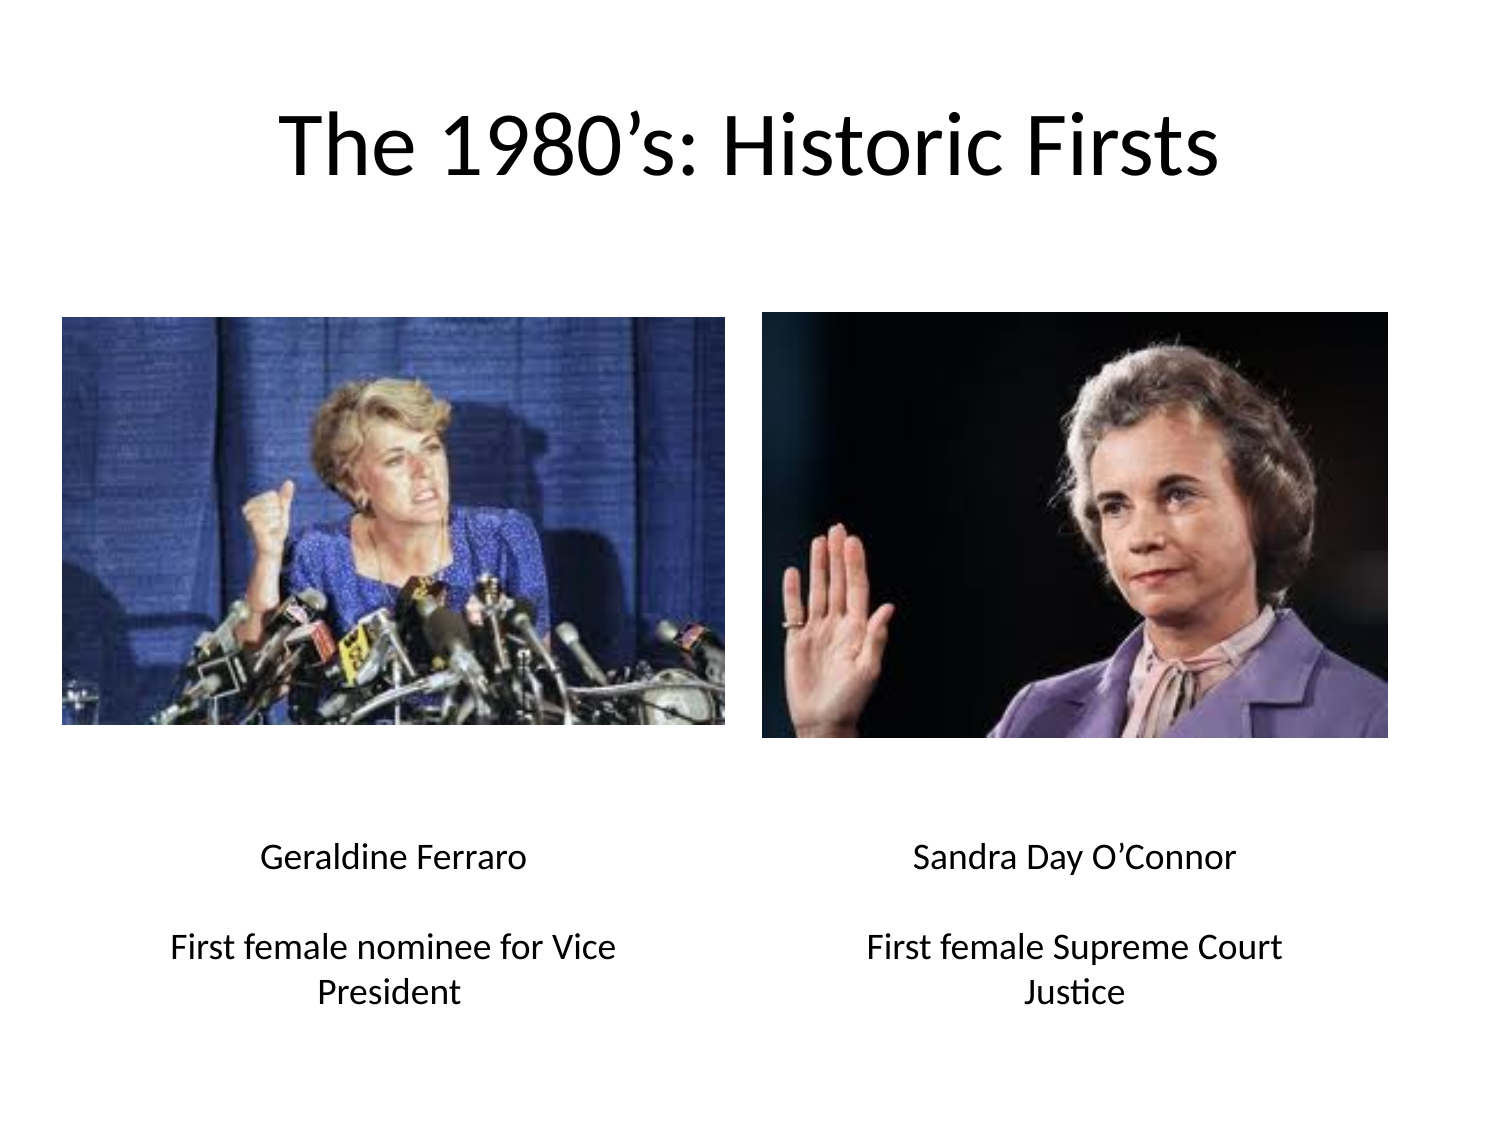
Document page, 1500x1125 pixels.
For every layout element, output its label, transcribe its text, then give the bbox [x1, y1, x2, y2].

title The 1980’s: Historic Firsts [75, 45, 1425, 233]
picture [762, 312, 1388, 738]
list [62, 316, 726, 726]
text_box Geraldine Ferraro First female nominee for Vice President [137, 824, 650, 1020]
text_box Sandra Day O’Connor First female Supreme Court Justice [849, 824, 1300, 1020]
